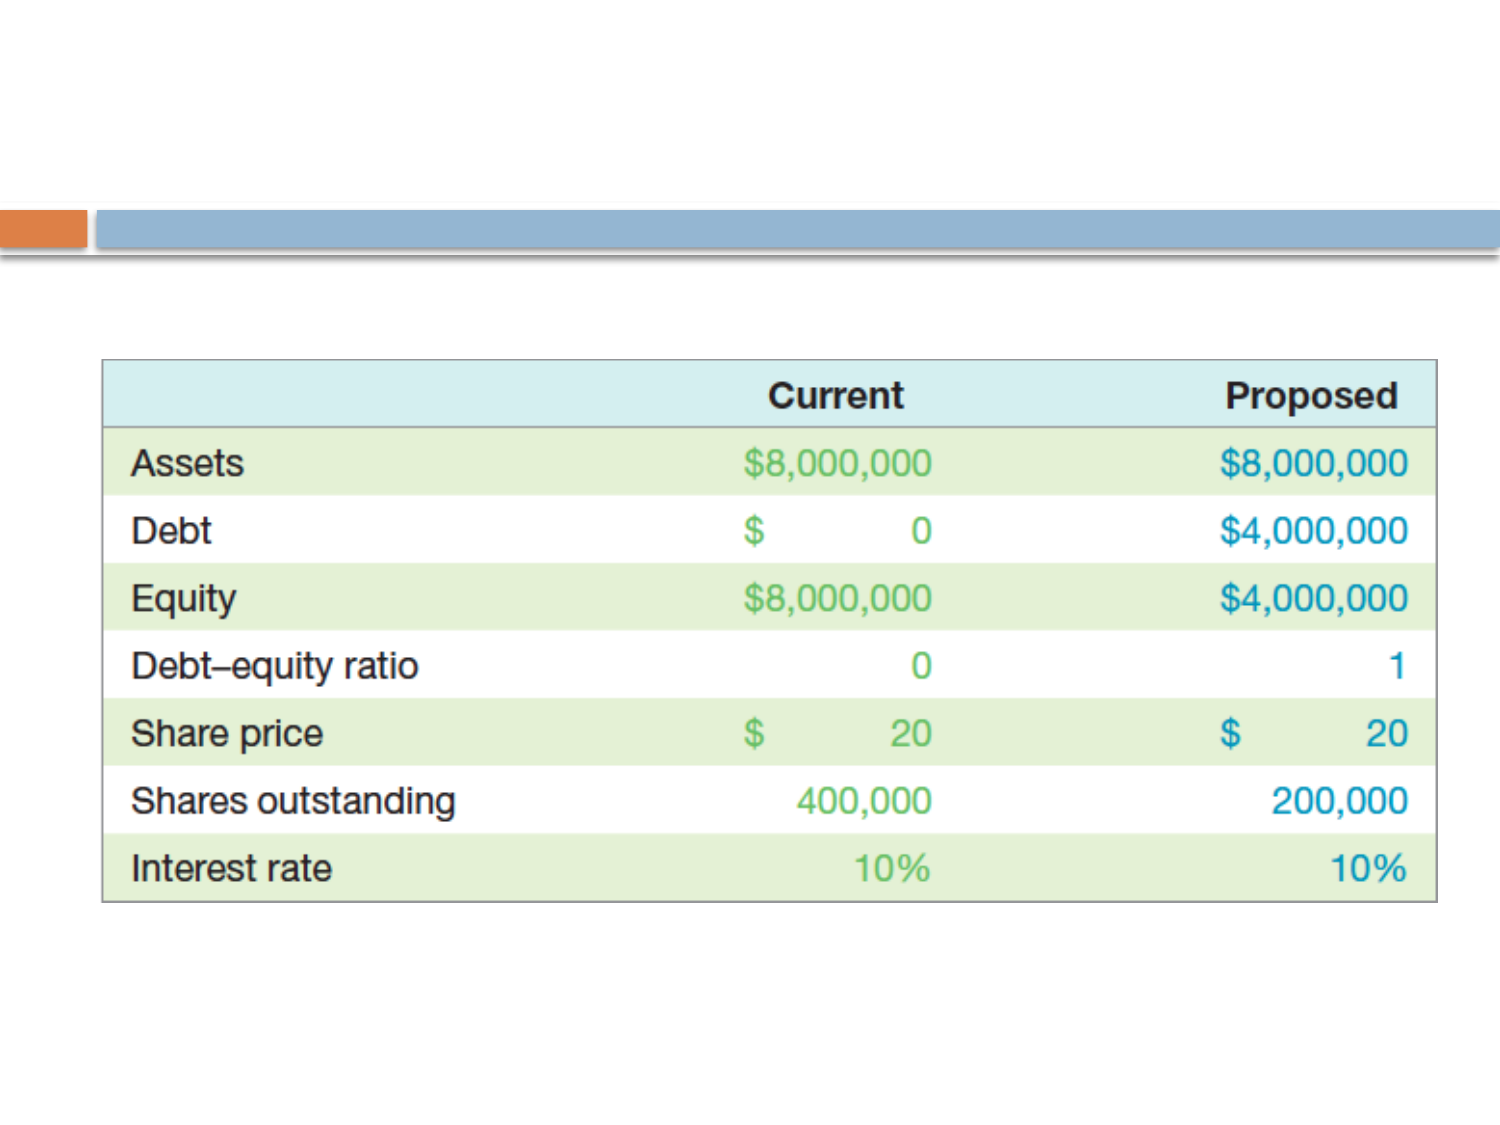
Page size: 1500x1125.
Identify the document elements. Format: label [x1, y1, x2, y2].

list [100, 262, 1439, 1001]
